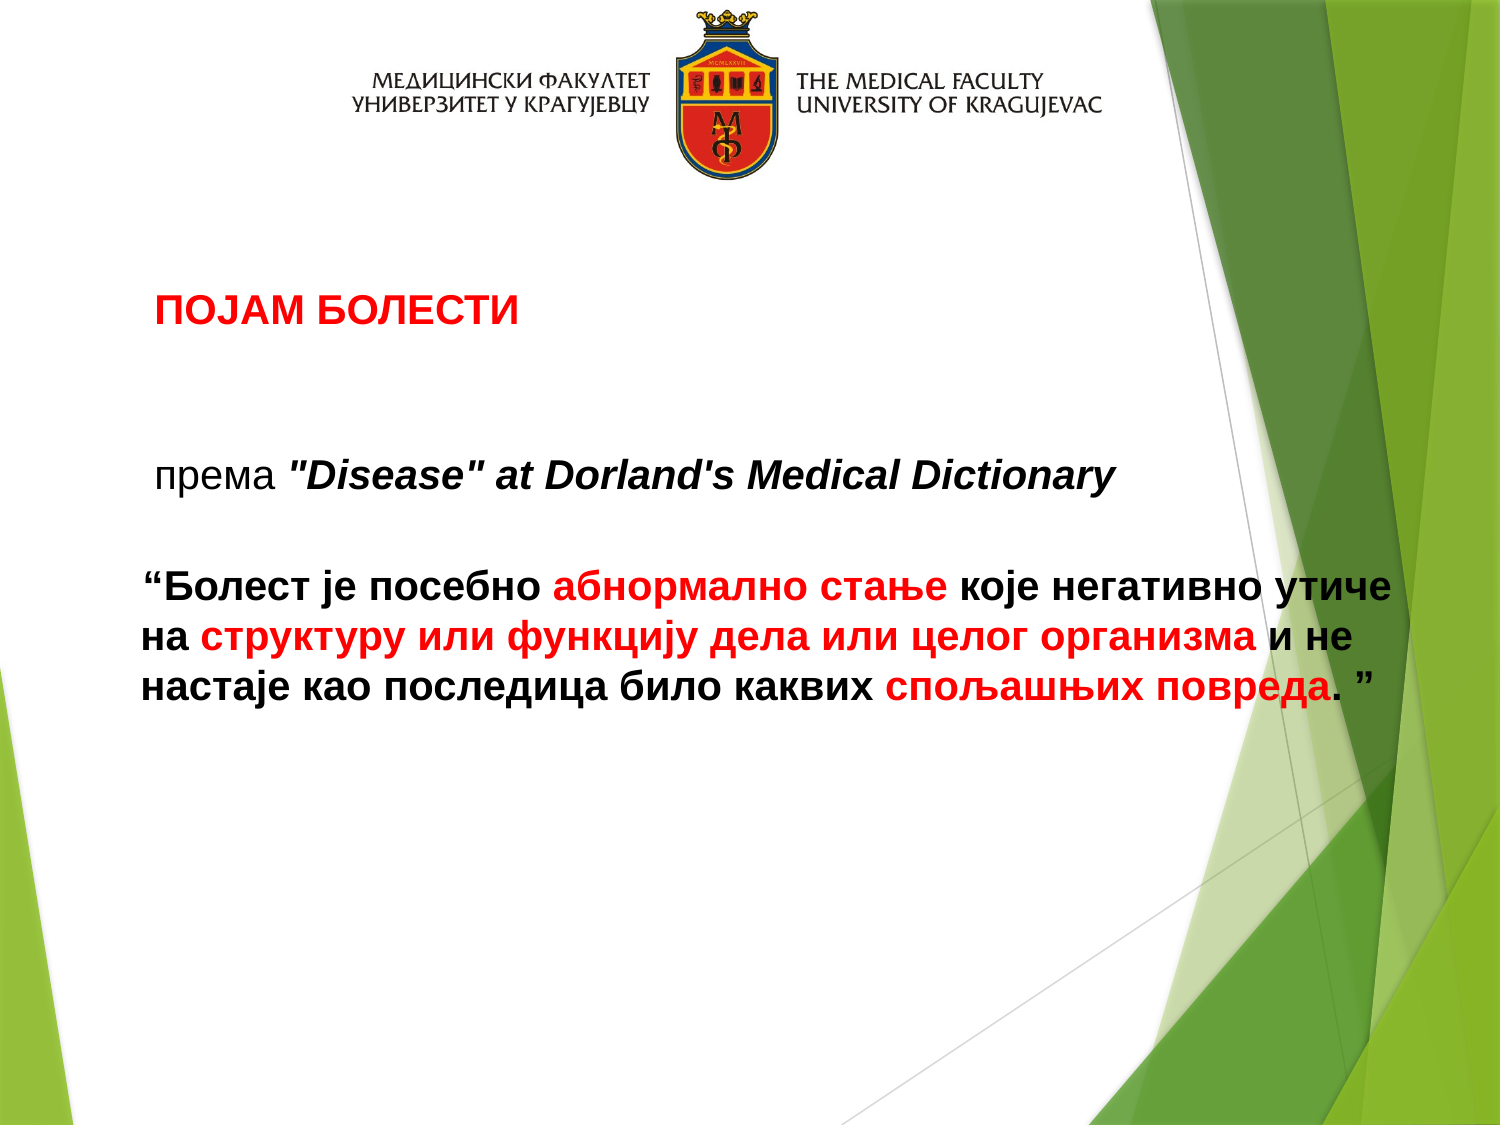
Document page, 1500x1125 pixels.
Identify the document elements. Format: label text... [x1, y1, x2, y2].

text_box ПОЈАМ БОЛЕСТИ према "Disease" at Dorland's Medical Dictionary “Болест је посебно абнормално стање које негативно утиче на структуру или функцију дела или целог организма и не настаје као последица било каквих спољашњих повреда. ” [82, 219, 1454, 1032]
picture [328, 0, 1125, 191]
